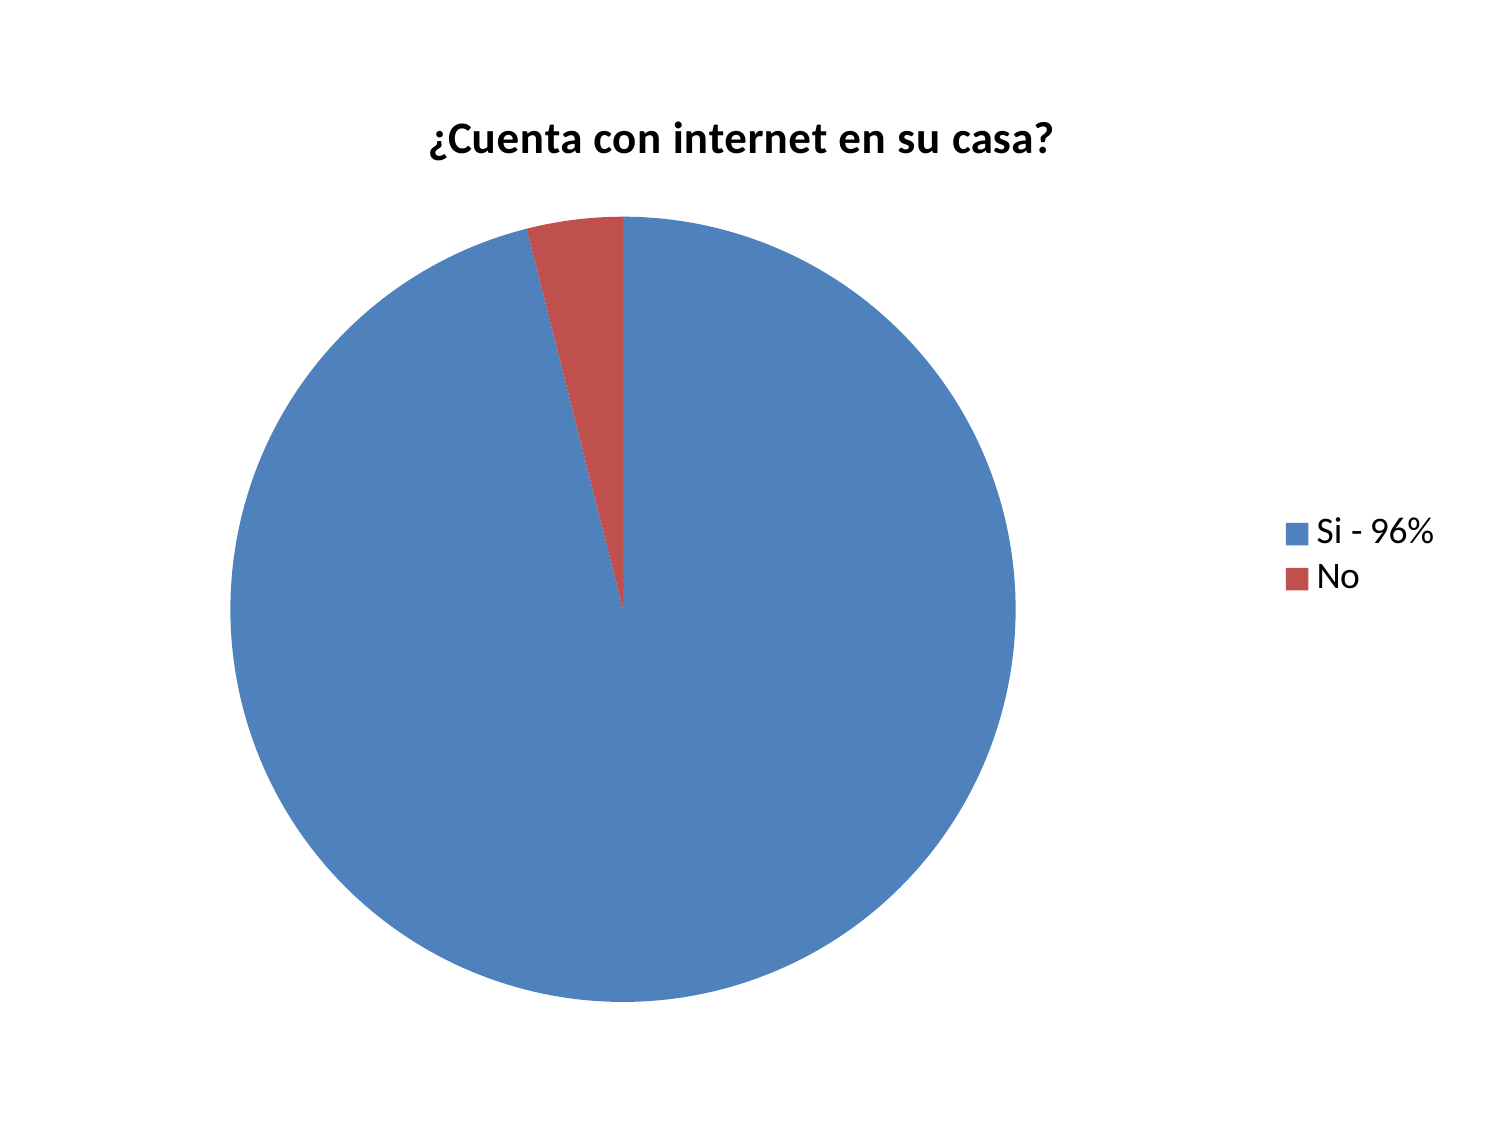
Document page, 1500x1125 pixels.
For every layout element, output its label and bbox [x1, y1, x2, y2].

chart [23, 77, 1459, 1036]
